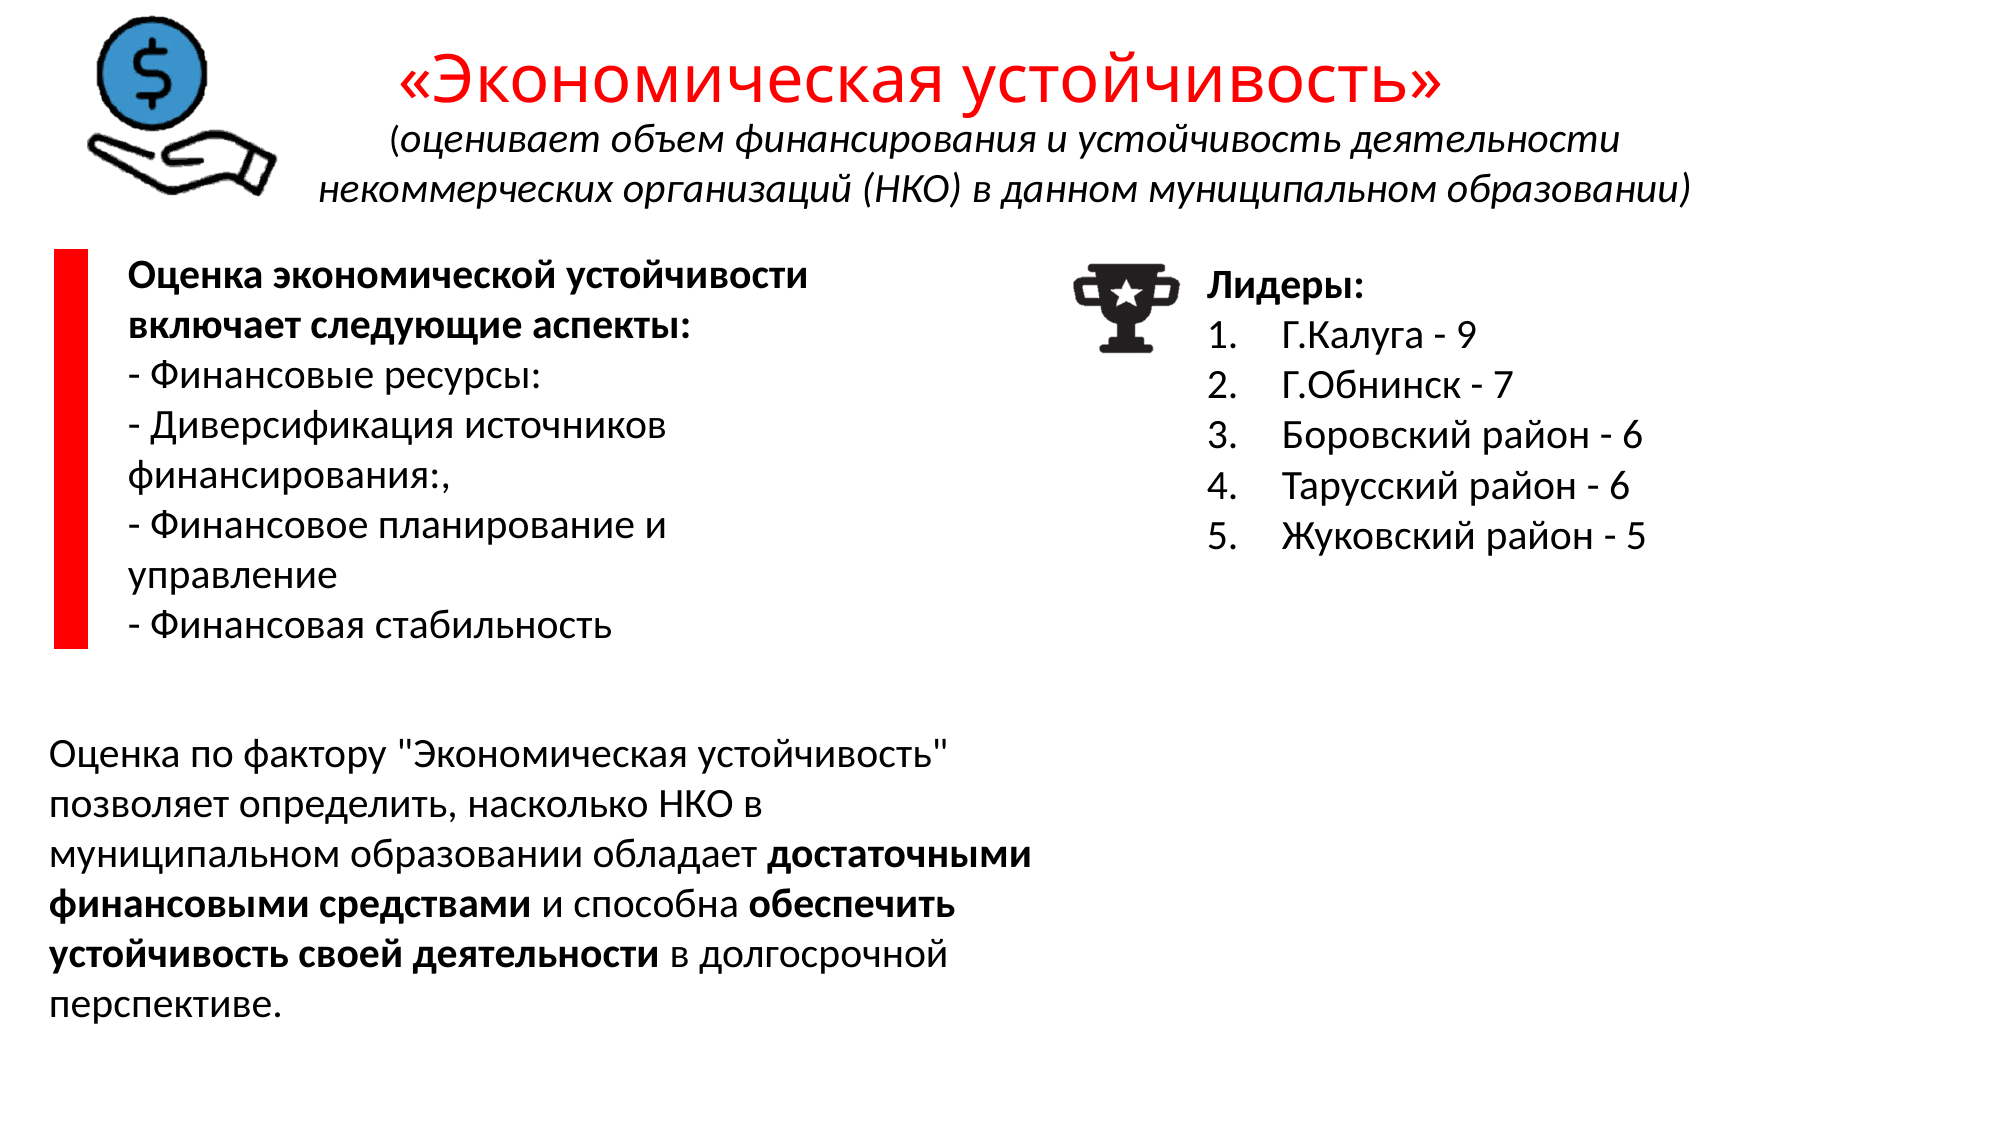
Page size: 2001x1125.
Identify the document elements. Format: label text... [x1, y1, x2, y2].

picture [1023, 256, 1235, 360]
text_box (оценивает объем финансирования и устойчивость деятельности некоммерческих организаций (НКО) в данном муниципальном образовании) [307, 103, 1729, 218]
text_box Оценка по фактору "Экономическая устойчивость" позволяет определить, насколько НКО в муниципальном образовании обладает достаточными финансовыми средствами и способна обеспечить устойчивость своей деятельности в долгосрочной перспективе. [34, 718, 1066, 1034]
text_box «Экономическая устойчивость» [384, 28, 1706, 103]
text_box Лидеры: Г.Калуга - 9 Г.Обнинск - 7 Боровский район - 6 Тарусский район - 6 Жуковский район - 5 [1192, 249, 1821, 565]
text_box [54, 249, 88, 649]
text_box Оценка экономической устойчивости включает следующие аспекты: - Финансовые ресурсы: - Диверсификация источников финансирования:, - Финансовое планирование и управление - Финансовая стабильность [113, 239, 900, 655]
picture [86, 6, 307, 233]
